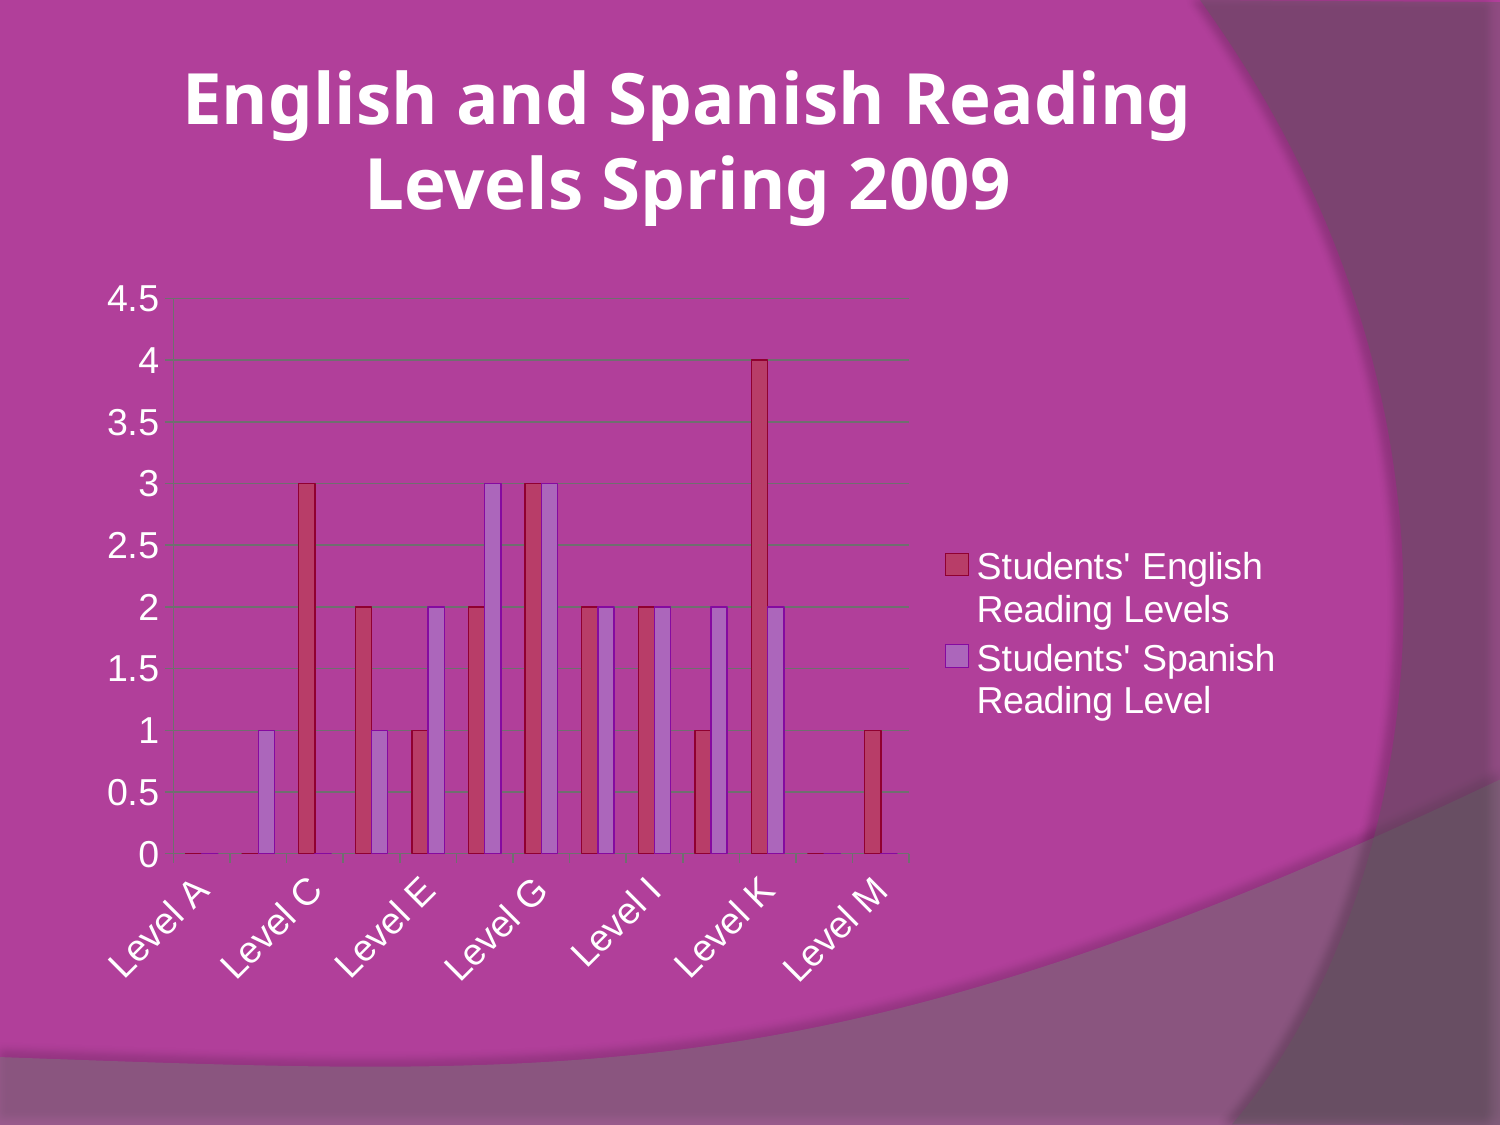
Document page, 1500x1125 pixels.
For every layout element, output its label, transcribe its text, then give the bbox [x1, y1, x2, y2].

title English and Spanish Reading Levels Spring 2009 [75, 45, 1300, 233]
chart [74, 262, 1301, 1006]
